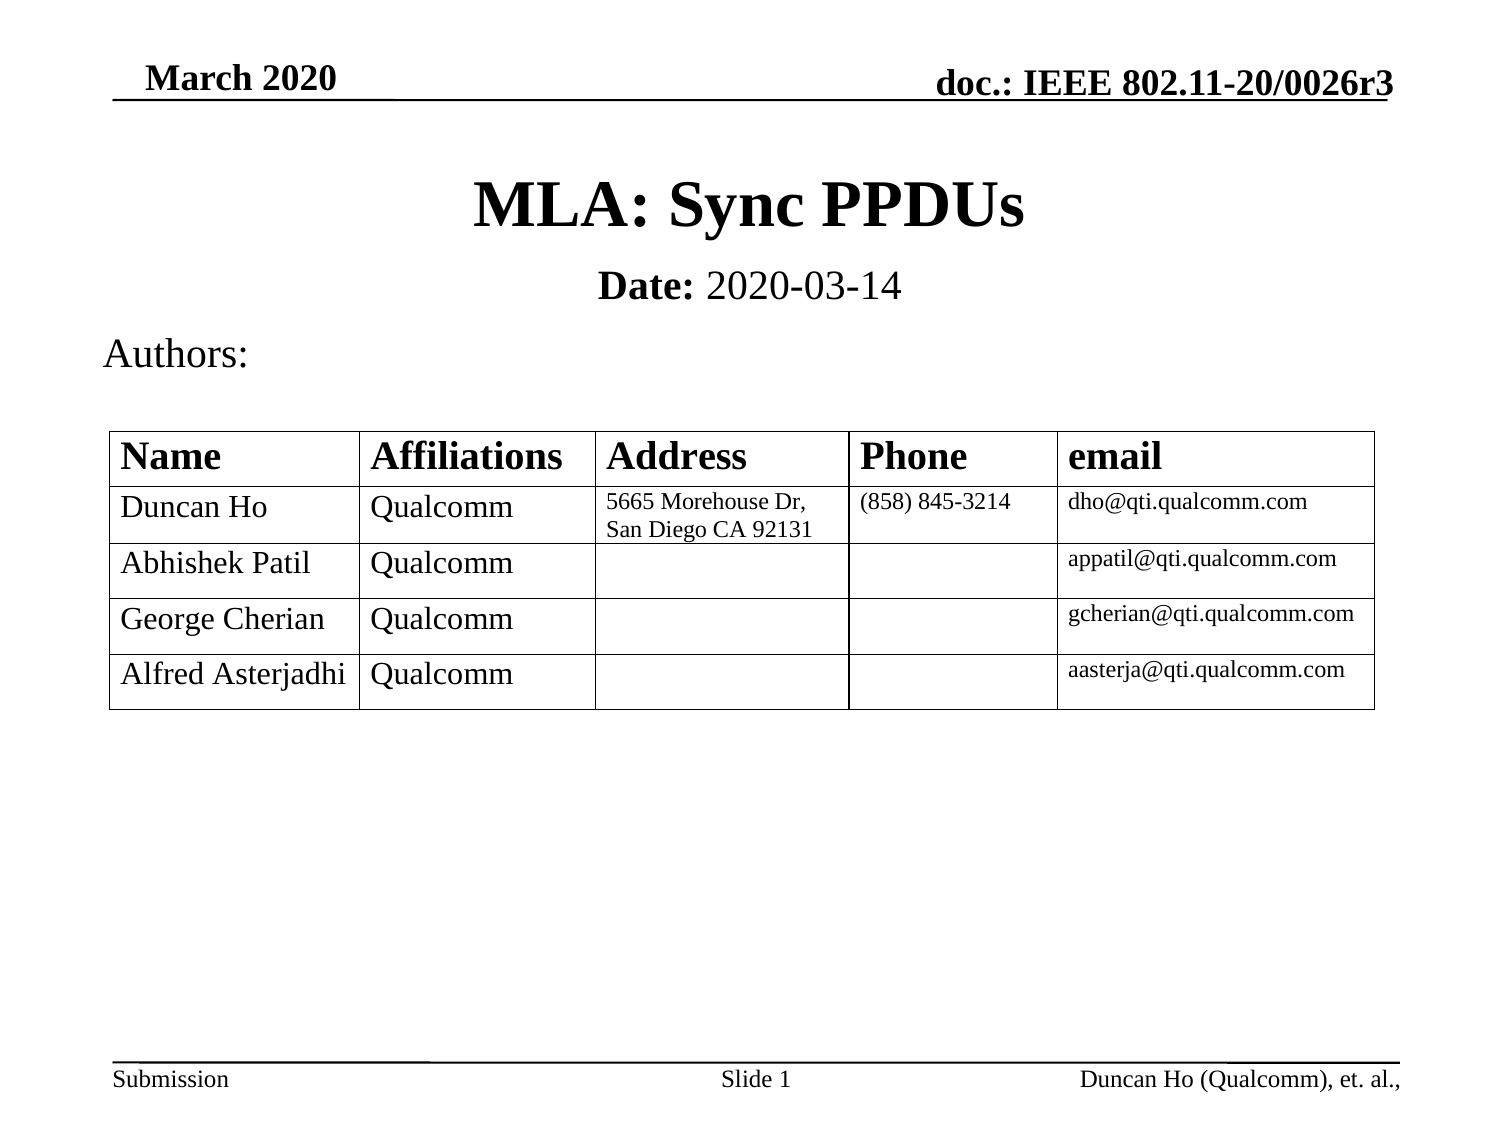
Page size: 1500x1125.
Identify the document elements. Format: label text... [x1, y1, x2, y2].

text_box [94, 430, 1406, 834]
text_box Authors: [87, 318, 325, 381]
list Date: 2020-03-14 [112, 249, 1388, 316]
slide_number Slide 1 [712, 1061, 800, 1123]
title MLA: Sync PPDUs [112, 112, 1388, 249]
footer Duncan Ho (Qualcomm), et. al., [902, 1061, 1402, 1093]
